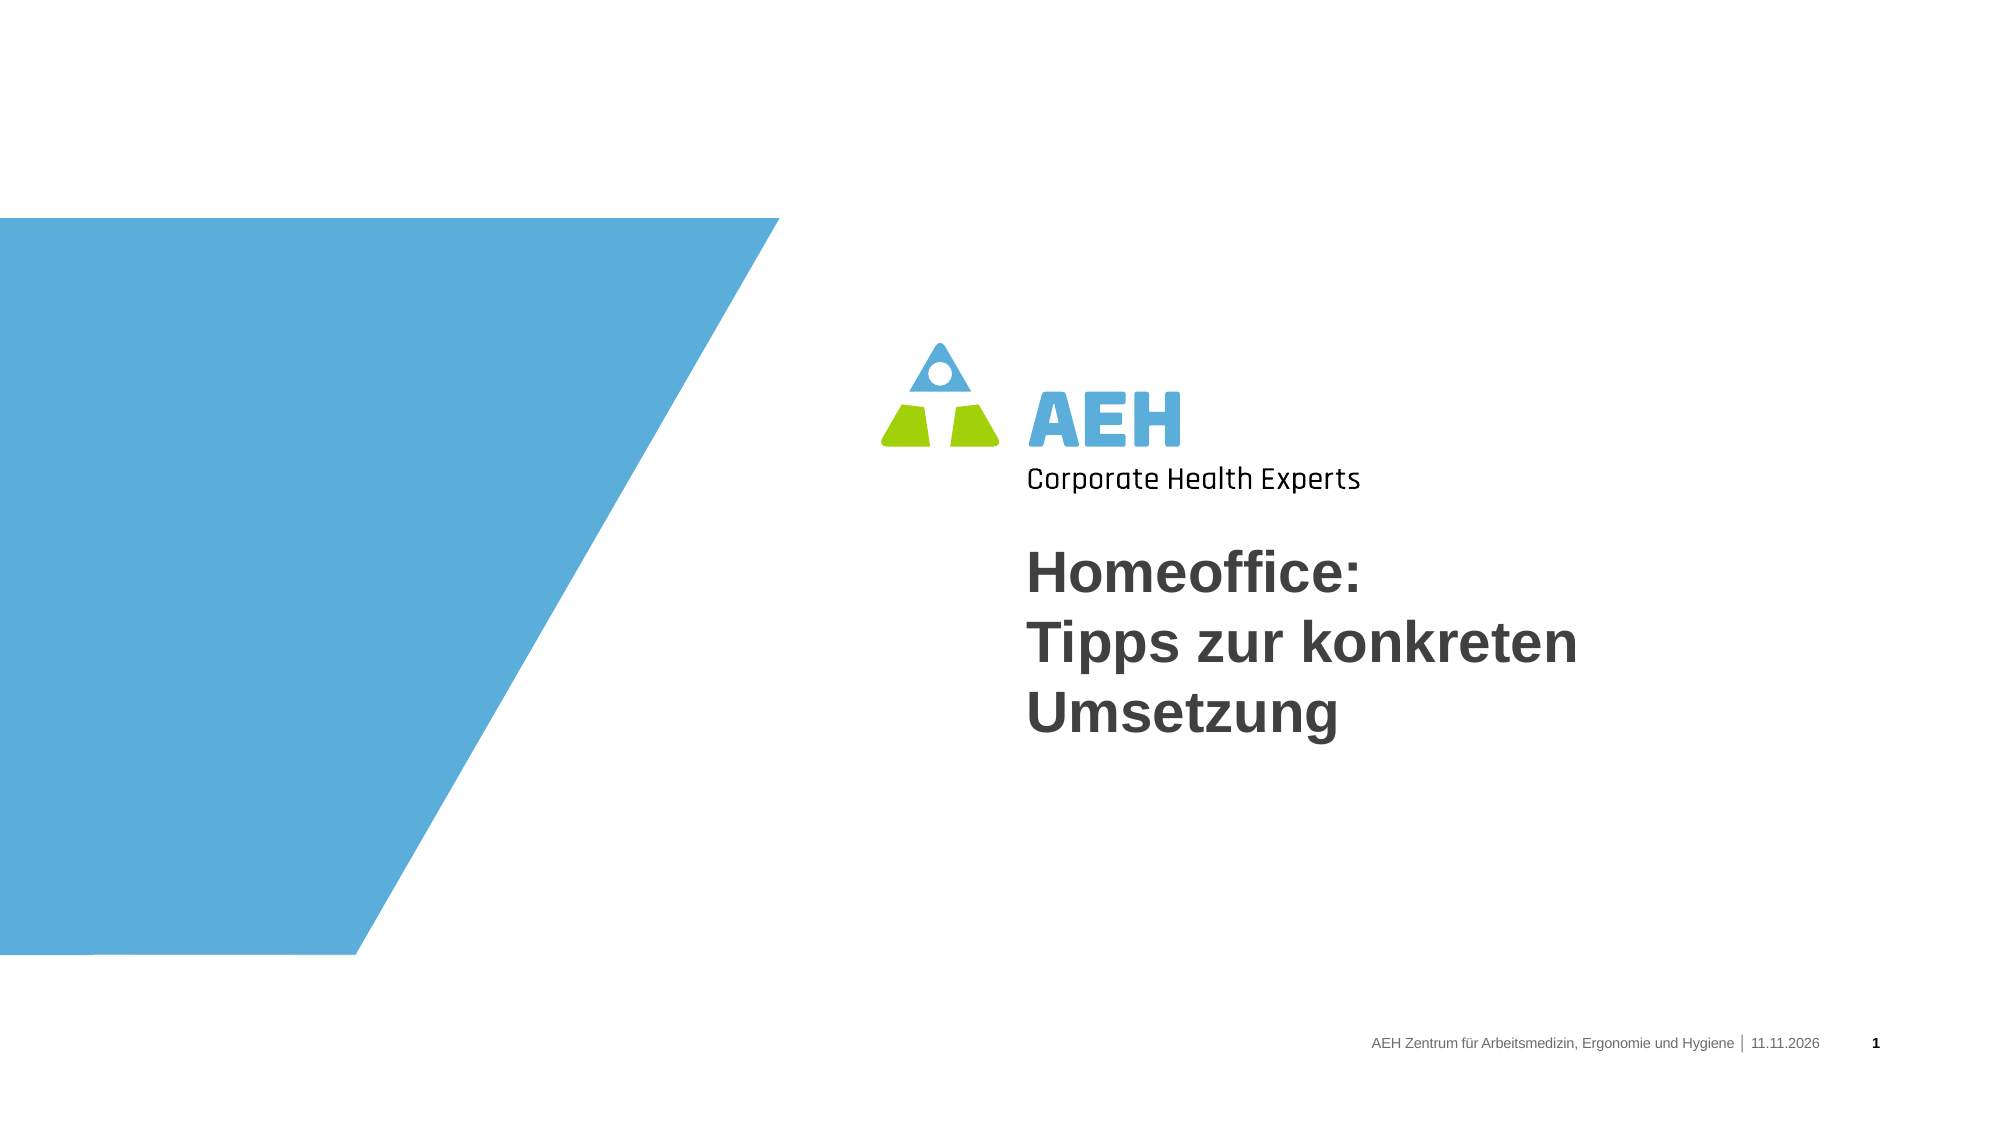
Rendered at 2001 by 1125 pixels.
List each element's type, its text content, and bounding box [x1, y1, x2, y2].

list Homeoffice: Tipps zur konkreten Umsetzung [1011, 527, 1910, 823]
